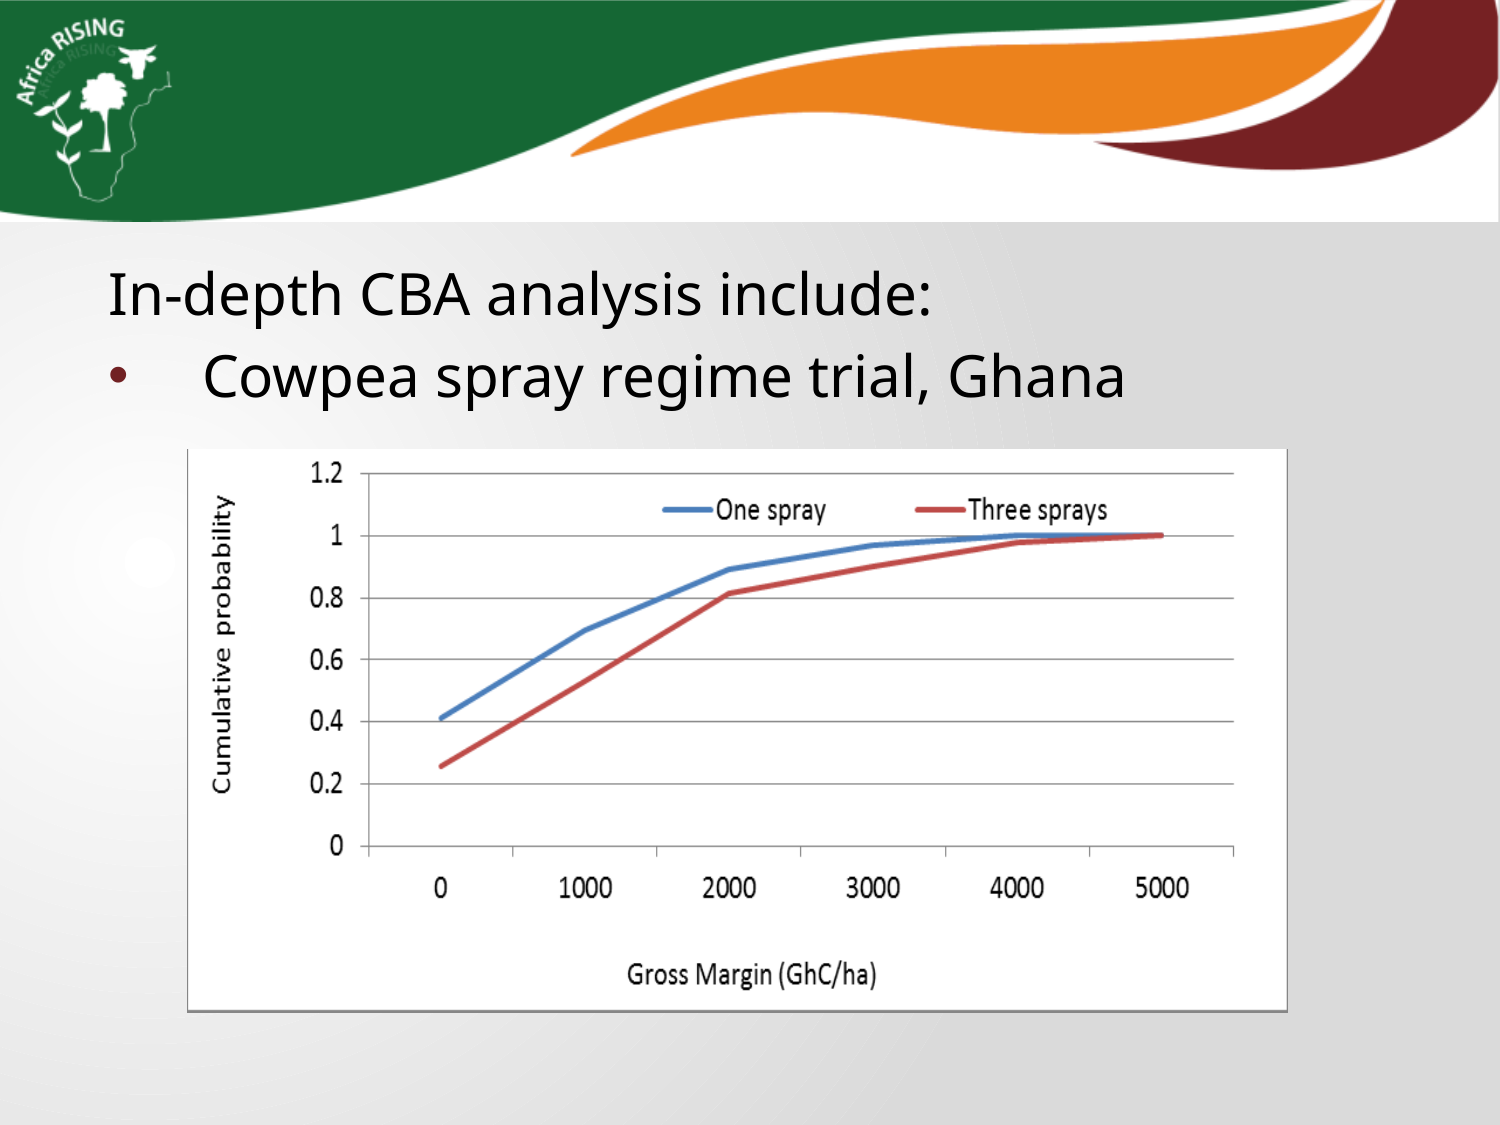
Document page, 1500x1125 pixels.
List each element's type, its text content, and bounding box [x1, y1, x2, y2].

list In-depth CBA analysis include: Cowpea spray regime trial, Ghana [75, 249, 1350, 388]
picture [186, 449, 1288, 1013]
picture [0, 0, 1499, 222]
